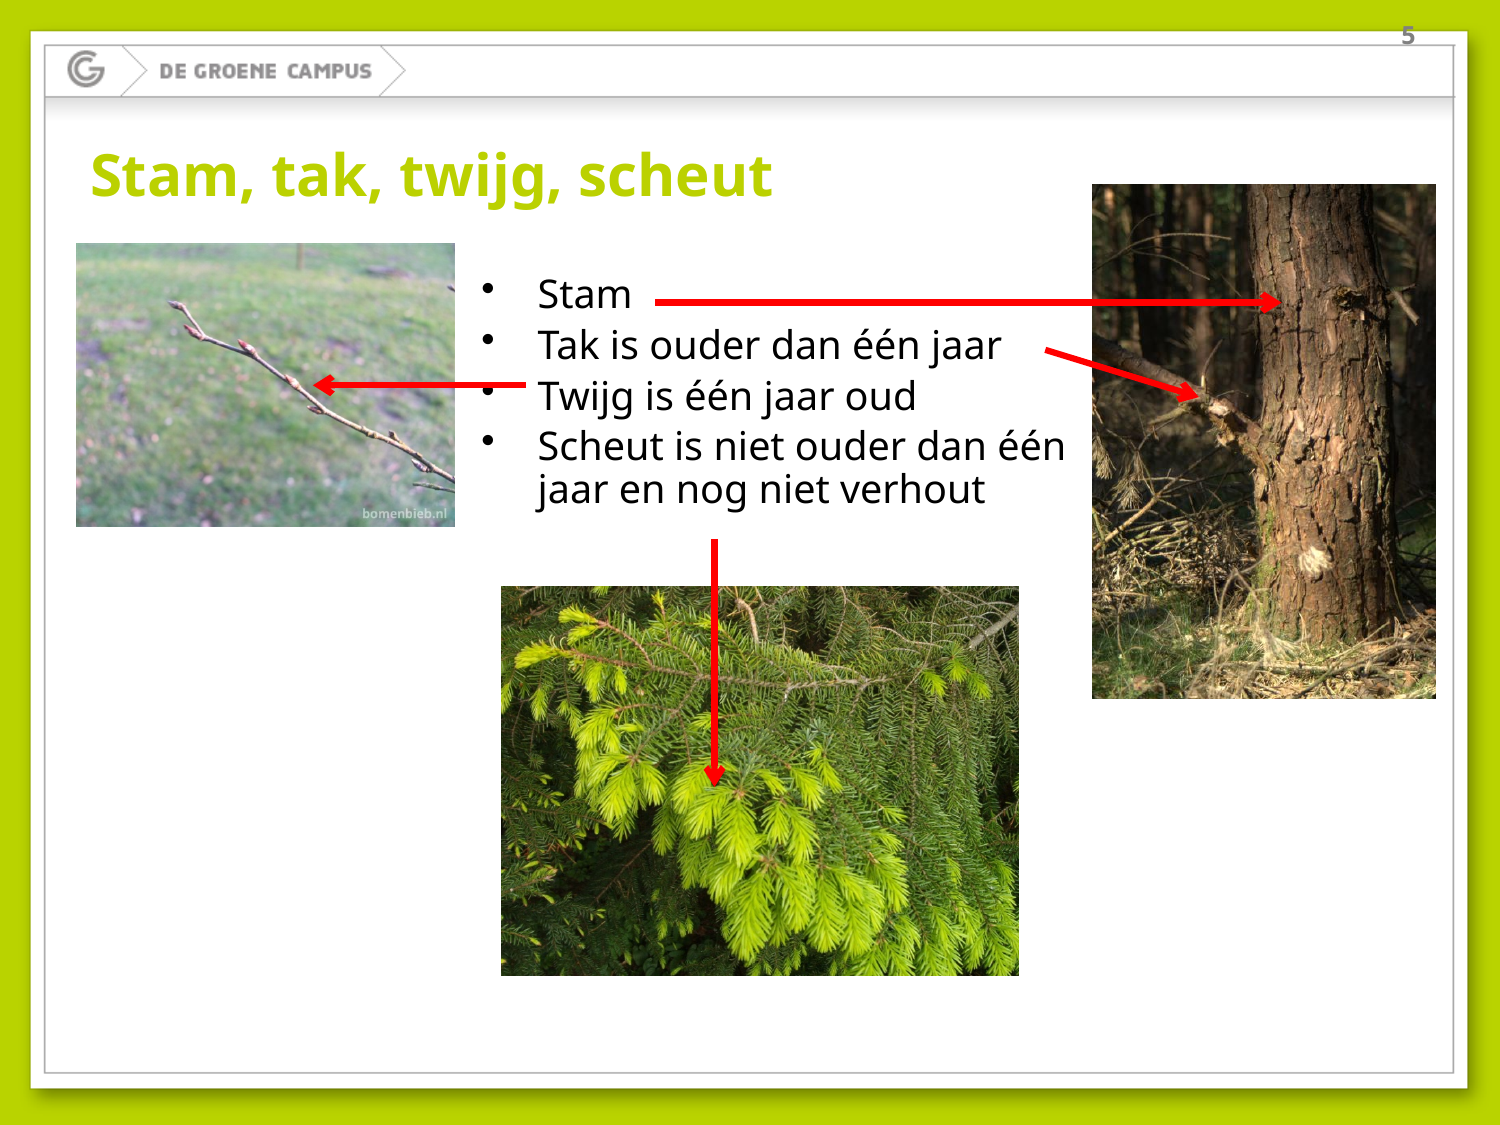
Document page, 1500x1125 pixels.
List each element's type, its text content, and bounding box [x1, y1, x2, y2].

slide_number 5 [1080, 11, 1431, 91]
list Stam Tak is ouder dan één jaar Twijg is één jaar oud Scheut is niet ouder dan één jaar en nog niet verhout [466, 266, 1087, 575]
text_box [1045, 349, 1200, 398]
picture [0, 0, 1500, 1125]
title Stam, tak, twijg, scheut [74, 79, 1351, 268]
